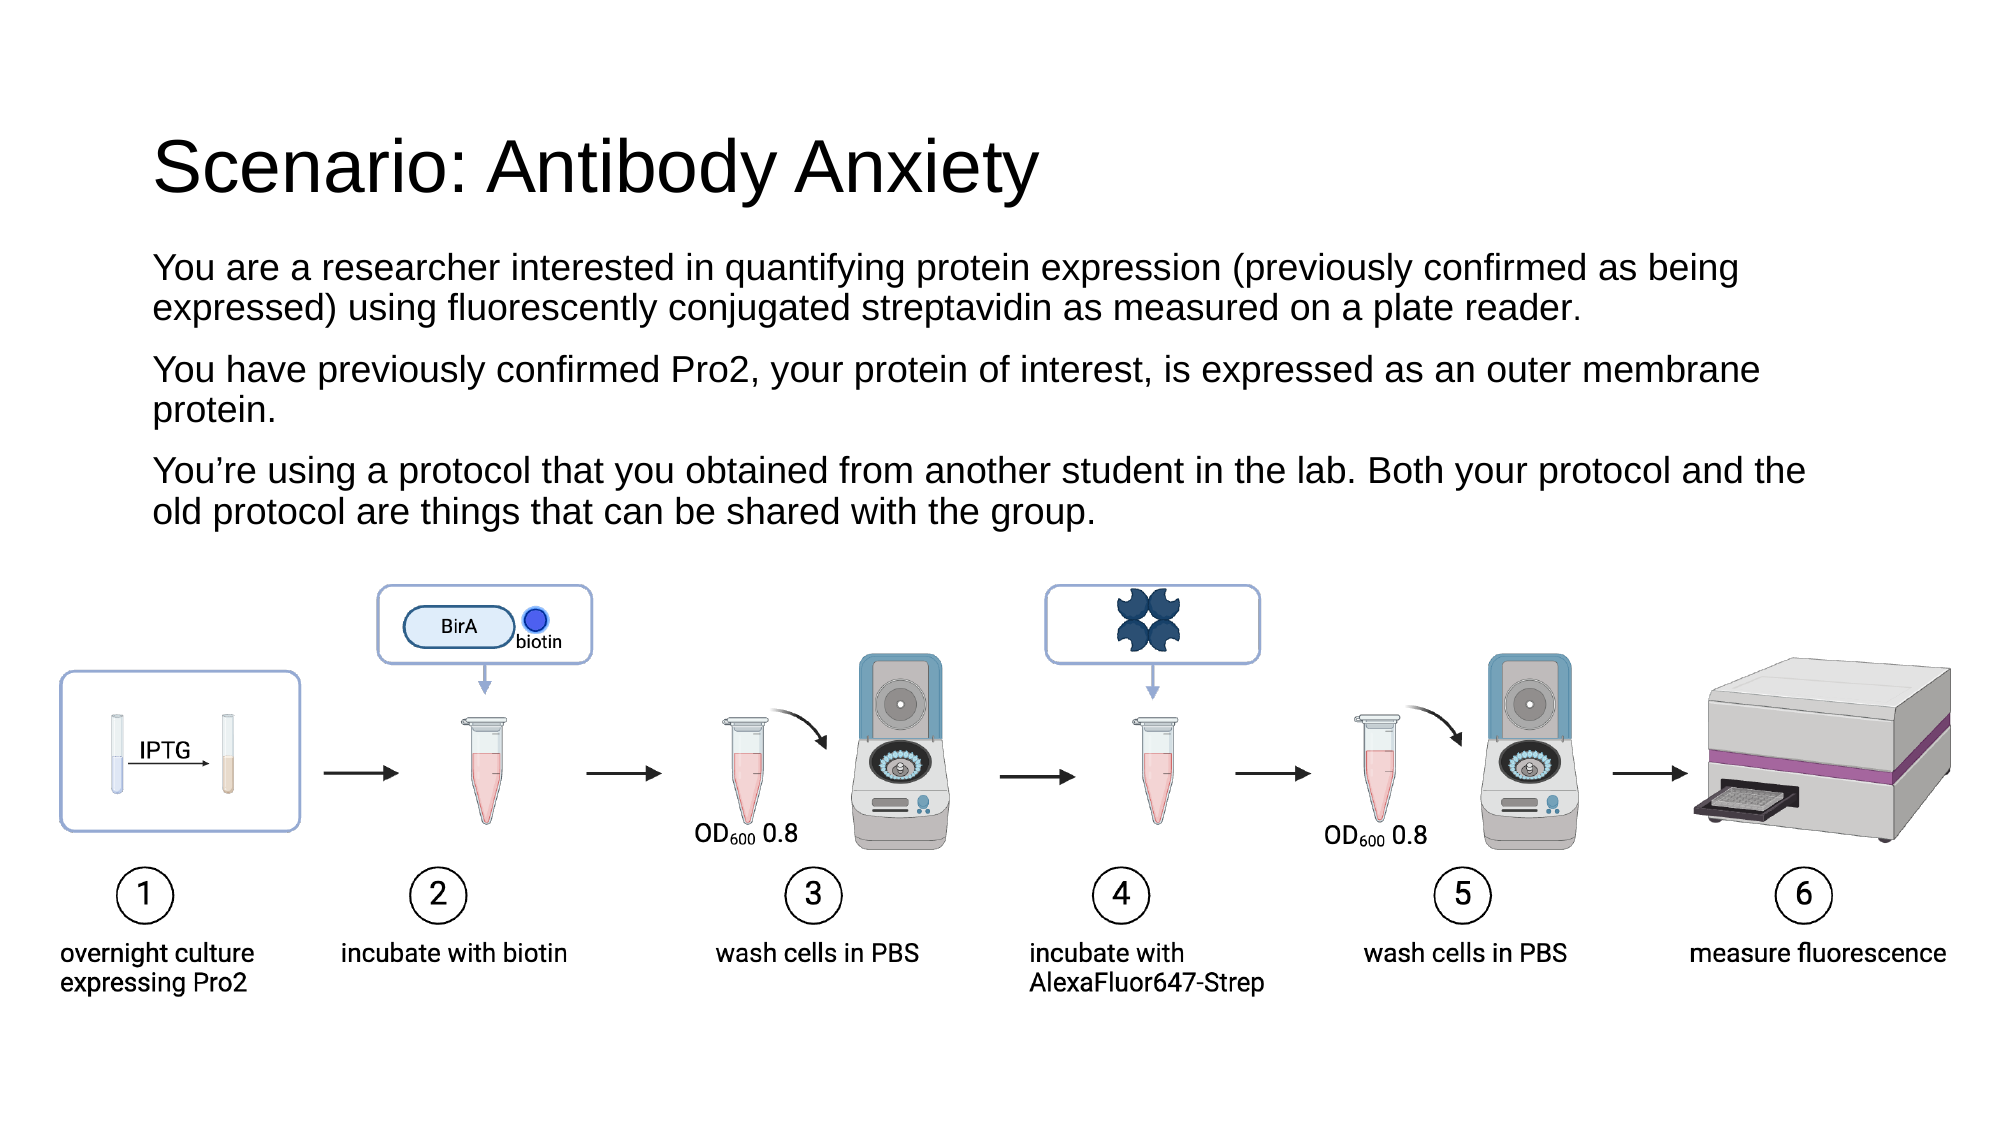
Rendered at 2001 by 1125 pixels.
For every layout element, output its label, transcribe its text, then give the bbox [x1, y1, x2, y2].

title Scenario: Antibody Anxiety [137, 59, 1863, 240]
picture [43, 533, 1957, 1066]
list You are a researcher interested in quantifying protein expression (previously confirmed as being expressed) using fluorescently conjugated streptavidin as measured on a plate reader. You have previously confirmed Pro2, your protein of interest, is expressed as an outer membrane protein. You’re using a protocol that you obtained from another student in the lab. Both your protocol and the old protocol are things that can be shared with the group. [137, 240, 1863, 533]
